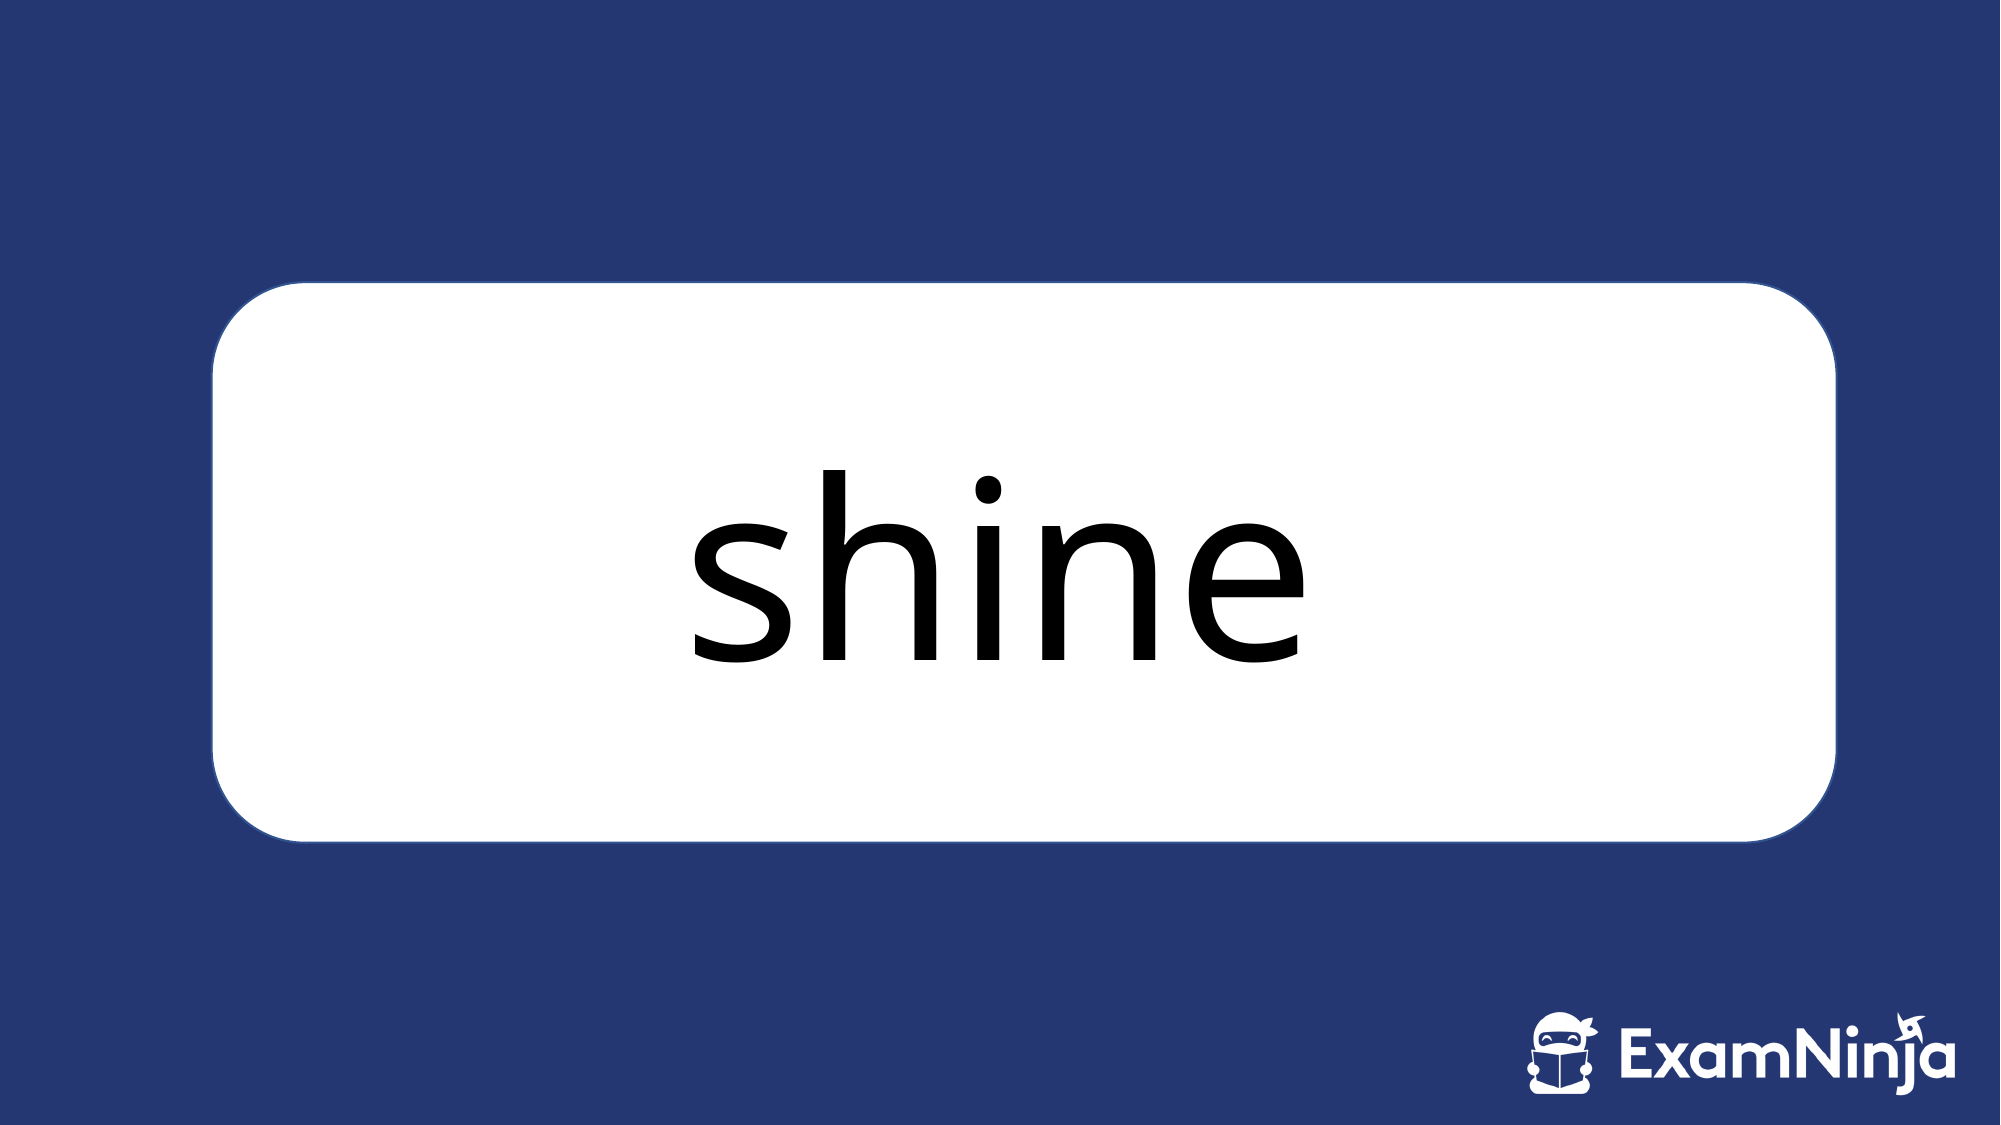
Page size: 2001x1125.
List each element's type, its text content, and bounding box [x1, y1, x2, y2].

text_box [210, 719, 1838, 844]
text_box [210, 281, 1838, 403]
text_box shine [143, 403, 1857, 719]
picture [1501, 1003, 1979, 1102]
